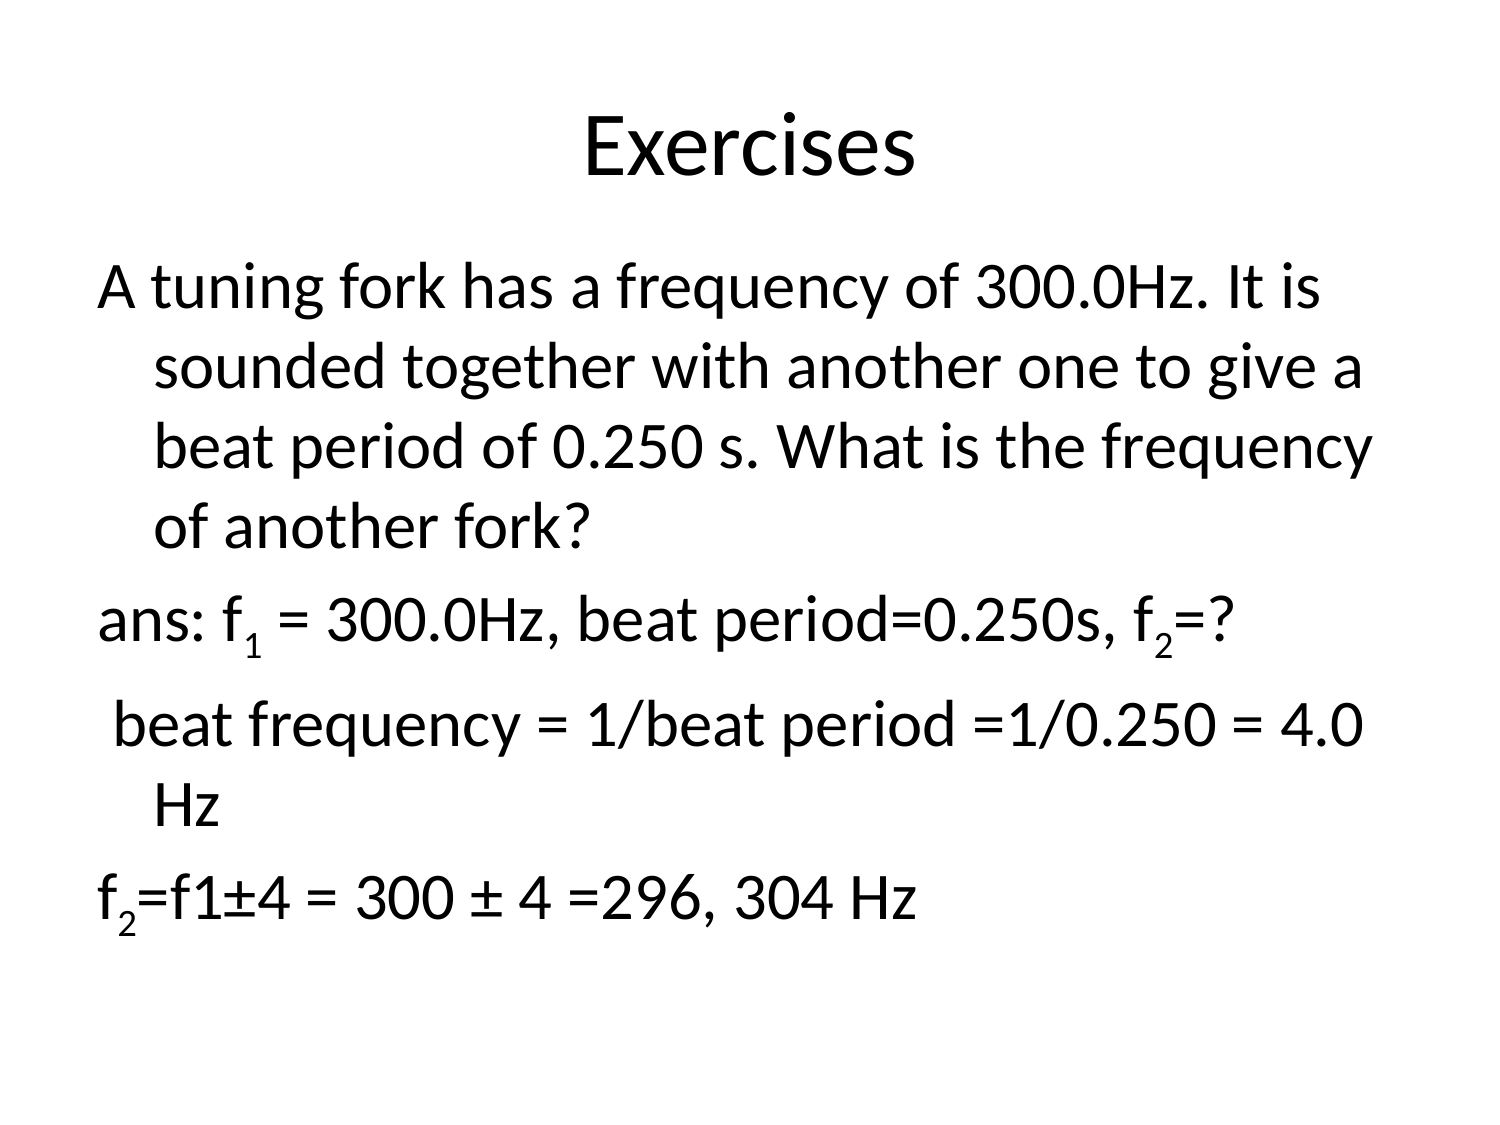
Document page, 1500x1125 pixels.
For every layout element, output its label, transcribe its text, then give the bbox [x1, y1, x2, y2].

title Exercises [75, 45, 1425, 233]
list A tuning fork has a frequency of 300.0Hz. It is sounded together with another one to give a beat period of 0.250 s. What is the frequency of another fork? ans: f1 = 300.0Hz, beat period=0.250s, f2=? beat frequency = 1/beat period =1/0.250 = 4.0 Hz f2=f1±4 = 300 ± 4 =296, 304 Hz [82, 234, 1442, 977]
